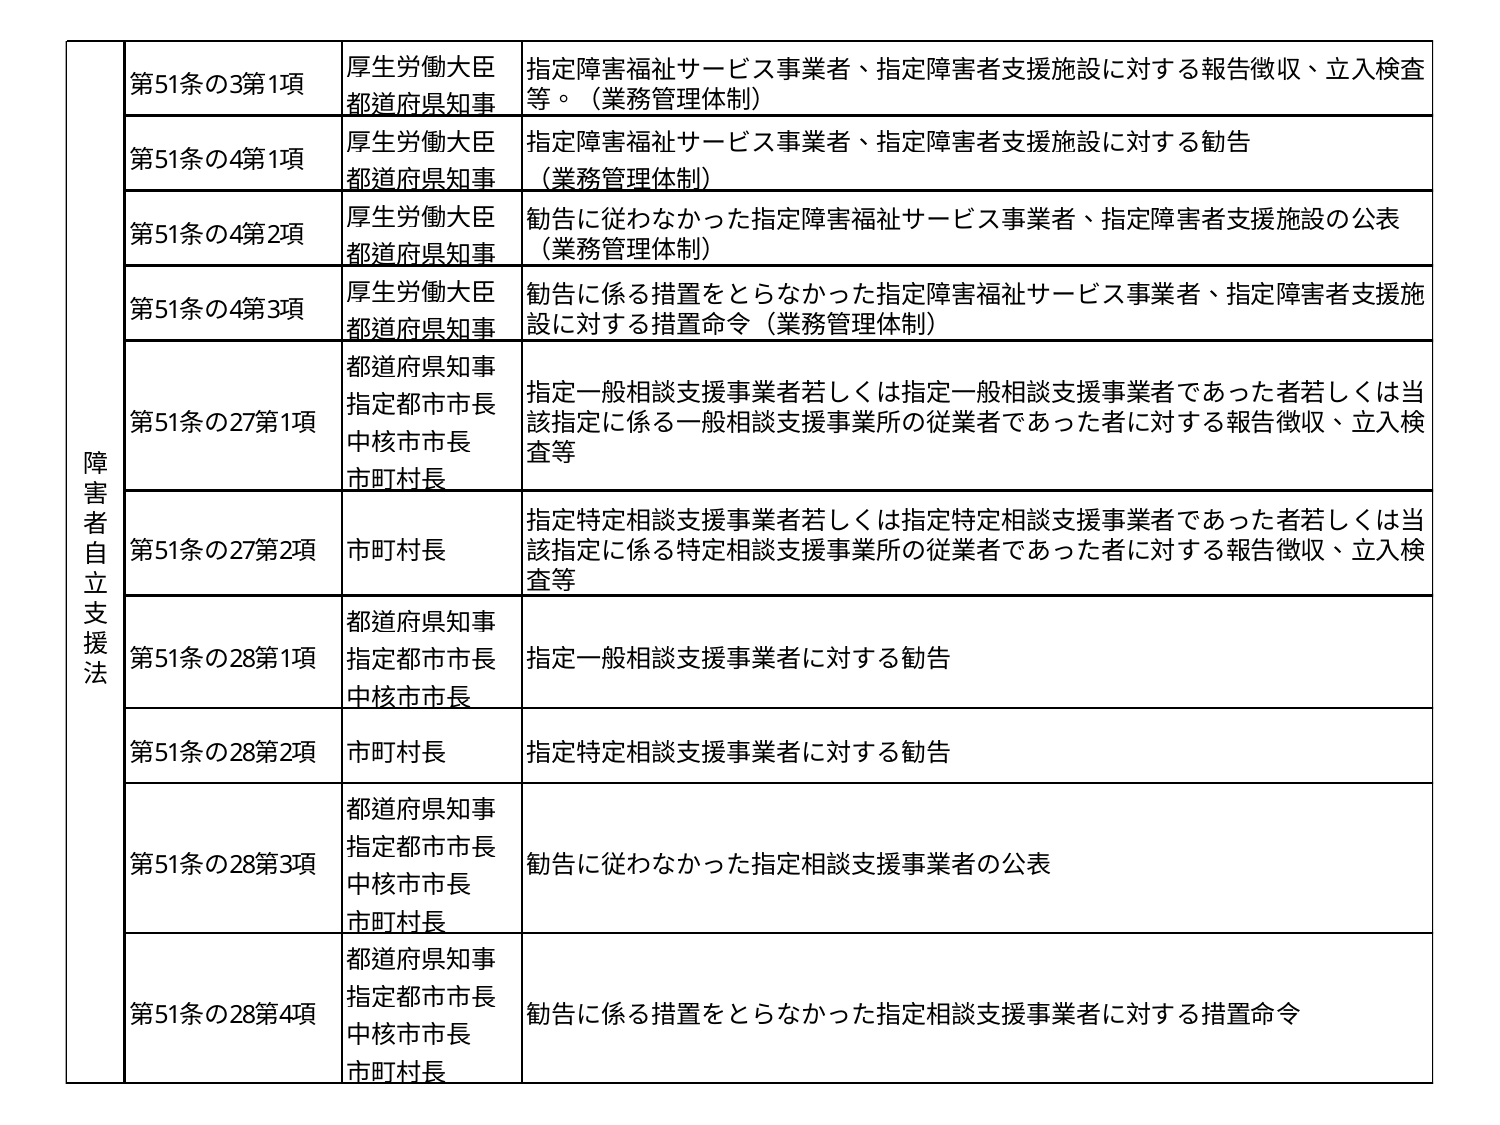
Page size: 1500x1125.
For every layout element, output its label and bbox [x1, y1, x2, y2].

picture [65, 40, 1435, 1085]
